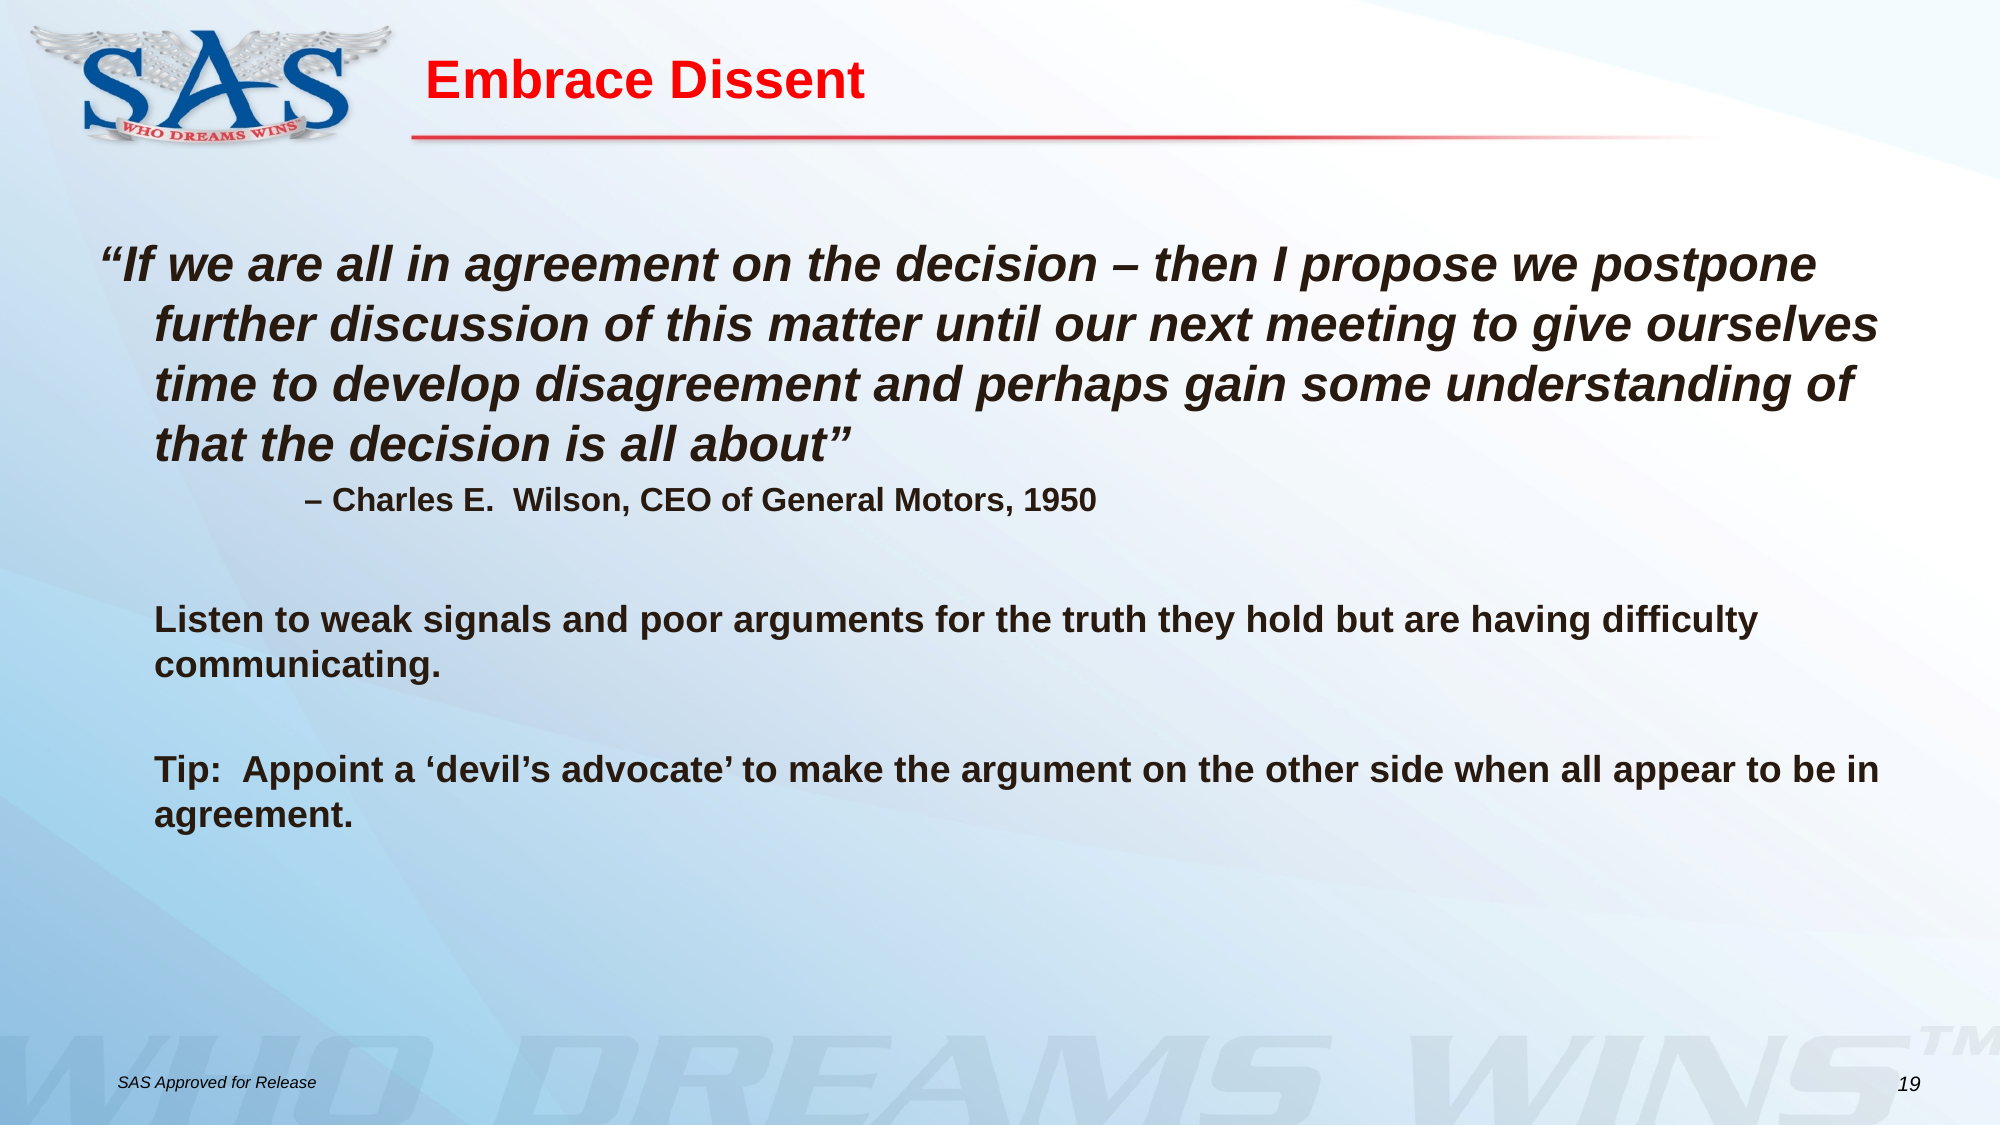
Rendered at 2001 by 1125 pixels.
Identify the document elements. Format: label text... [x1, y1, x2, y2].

picture [0, 0, 2000, 1125]
slide_number 19 [1799, 1062, 1936, 1100]
title Embrace Dissent [410, 24, 1939, 139]
list “If we are all in agreement on the decision – then I propose we postpone further discussion of this matter until our next meeting to give ourselves time to develop disagreement and perhaps gain some understanding of that the decision is all about” – Charles E. Wilson, CEO of General Motors, 1950 Listen to weak signals and poor arguments for the truth they hold but are having difficulty communicating. Tip: Appoint a ‘devil’s advocate’ to make the argument on the other side when all appear to be in agreement. [82, 223, 1940, 1041]
